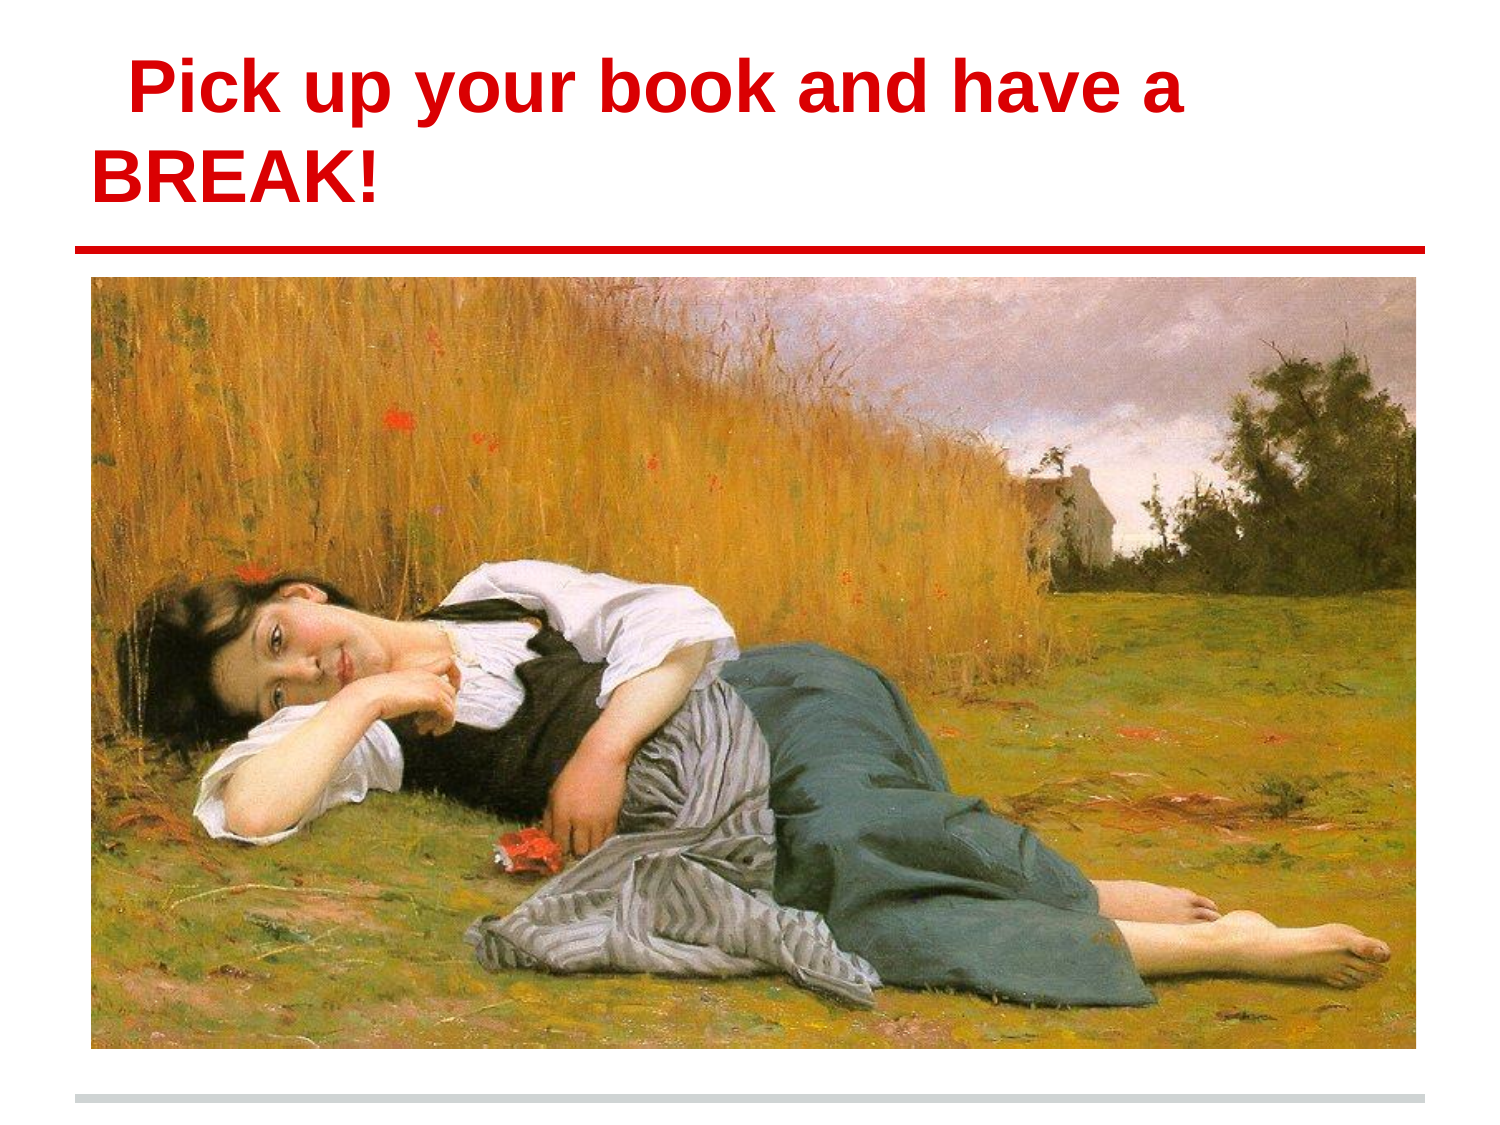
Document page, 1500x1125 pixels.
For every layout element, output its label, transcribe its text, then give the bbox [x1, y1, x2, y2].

title Pick up your book and have a BREAK! [75, 45, 1425, 233]
text_box [91, 277, 1417, 1050]
